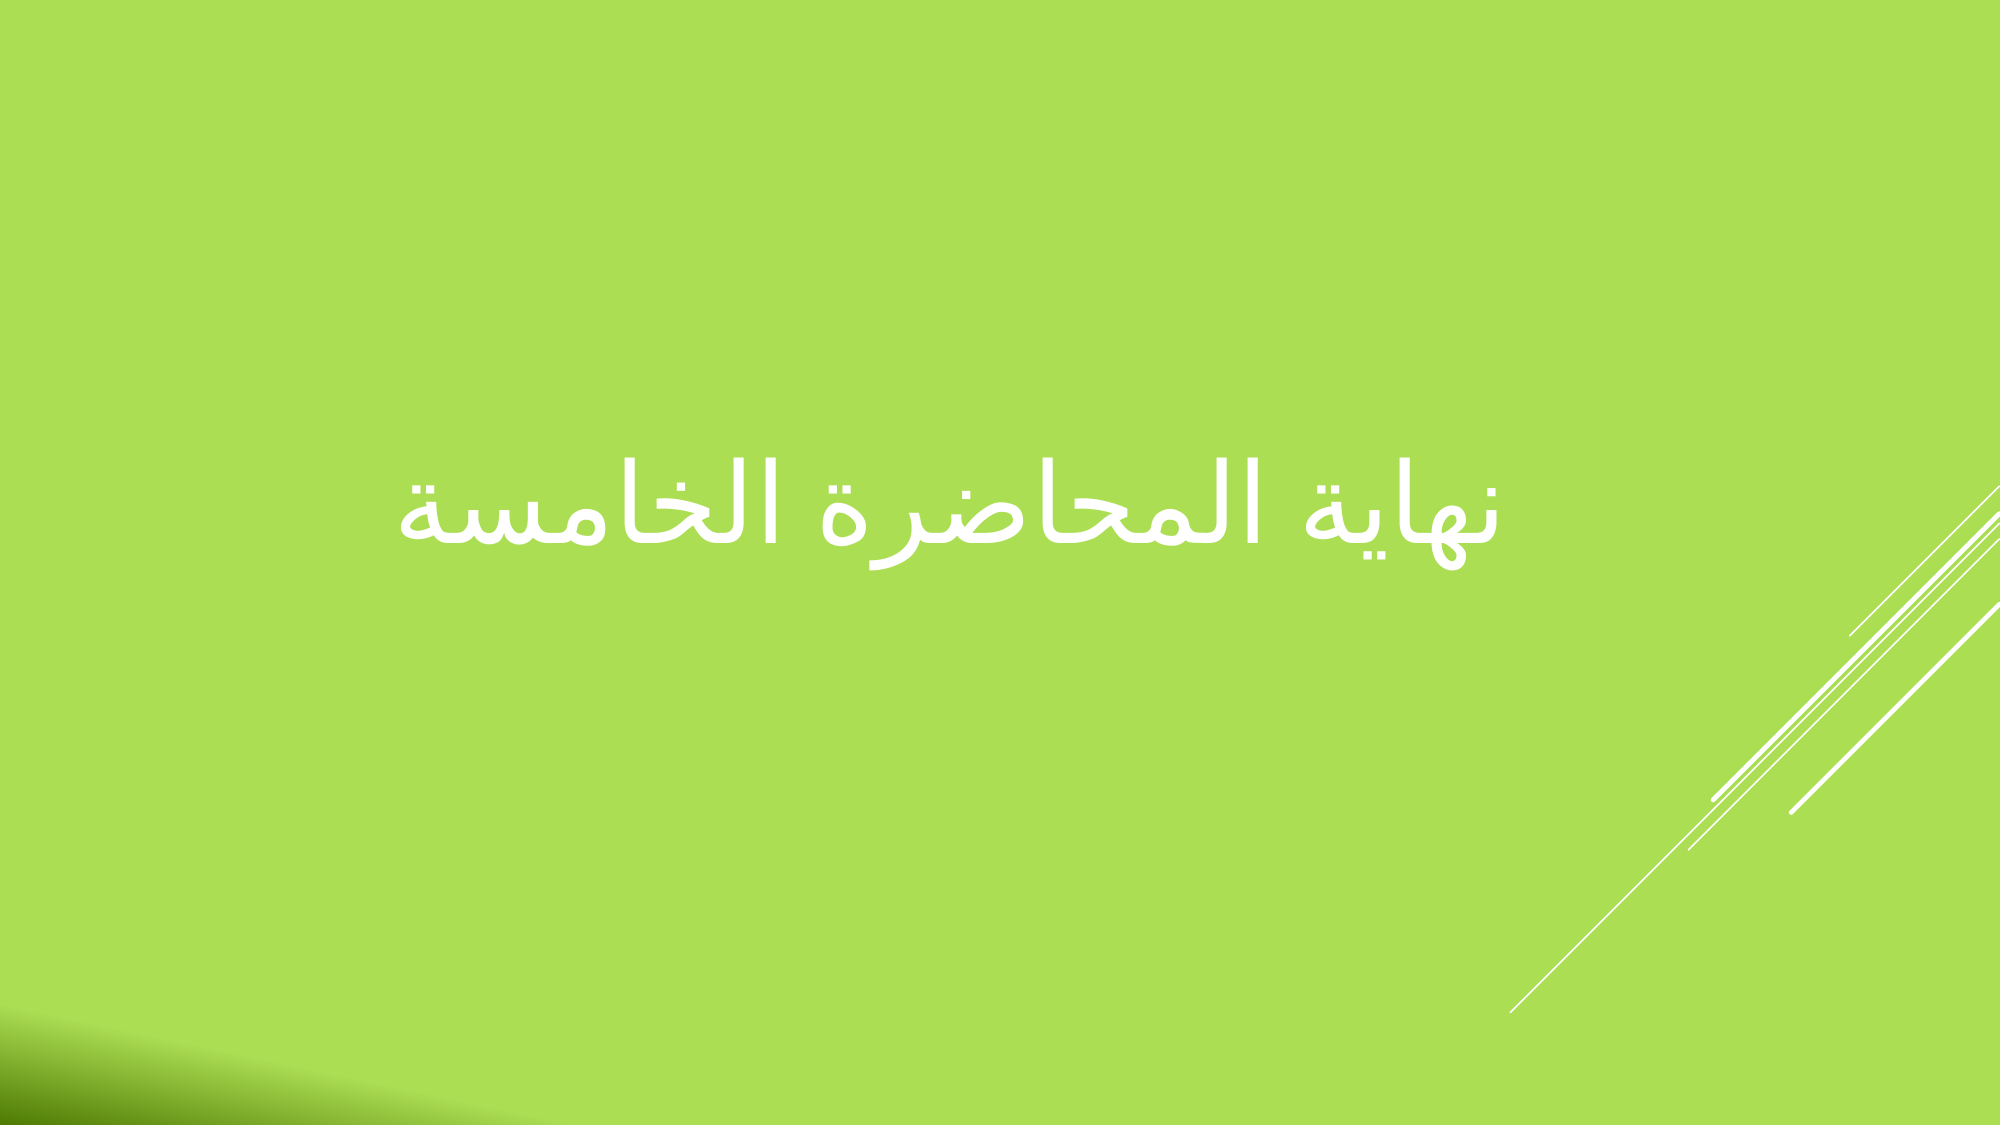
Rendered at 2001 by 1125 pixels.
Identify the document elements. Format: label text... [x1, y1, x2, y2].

list نهاية المحاضرة الخامسة [250, 202, 1651, 796]
